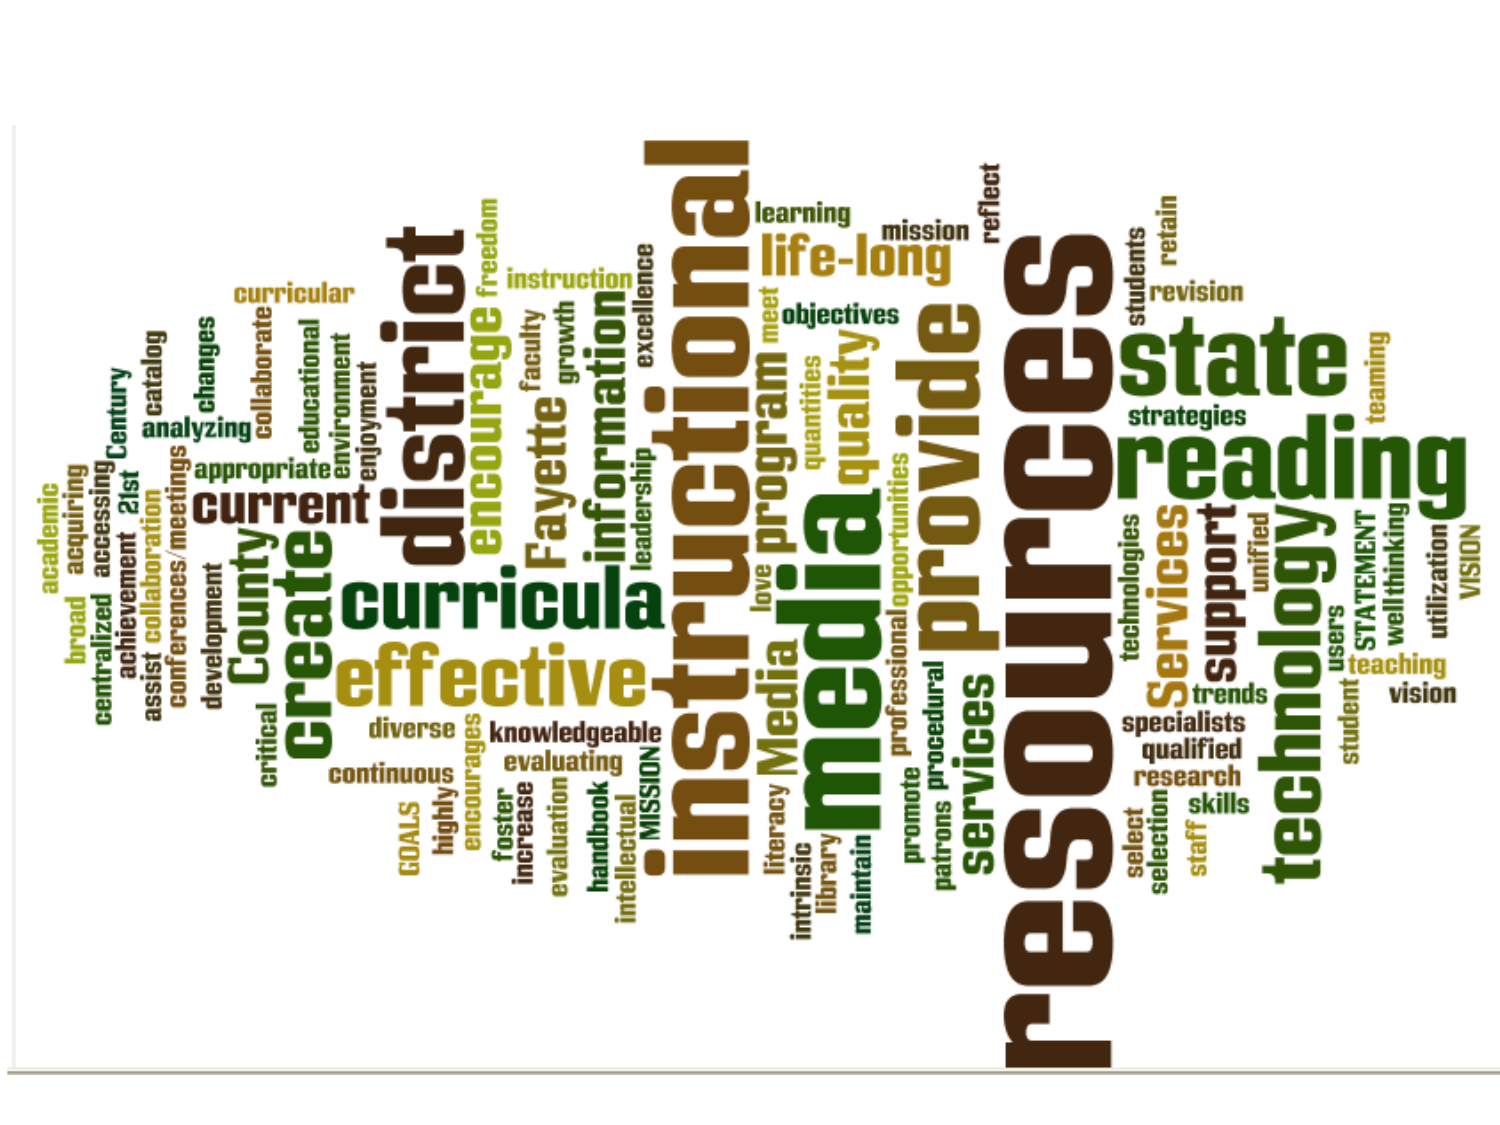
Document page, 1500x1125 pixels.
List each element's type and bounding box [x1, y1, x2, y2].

picture [7, 124, 1500, 1076]
